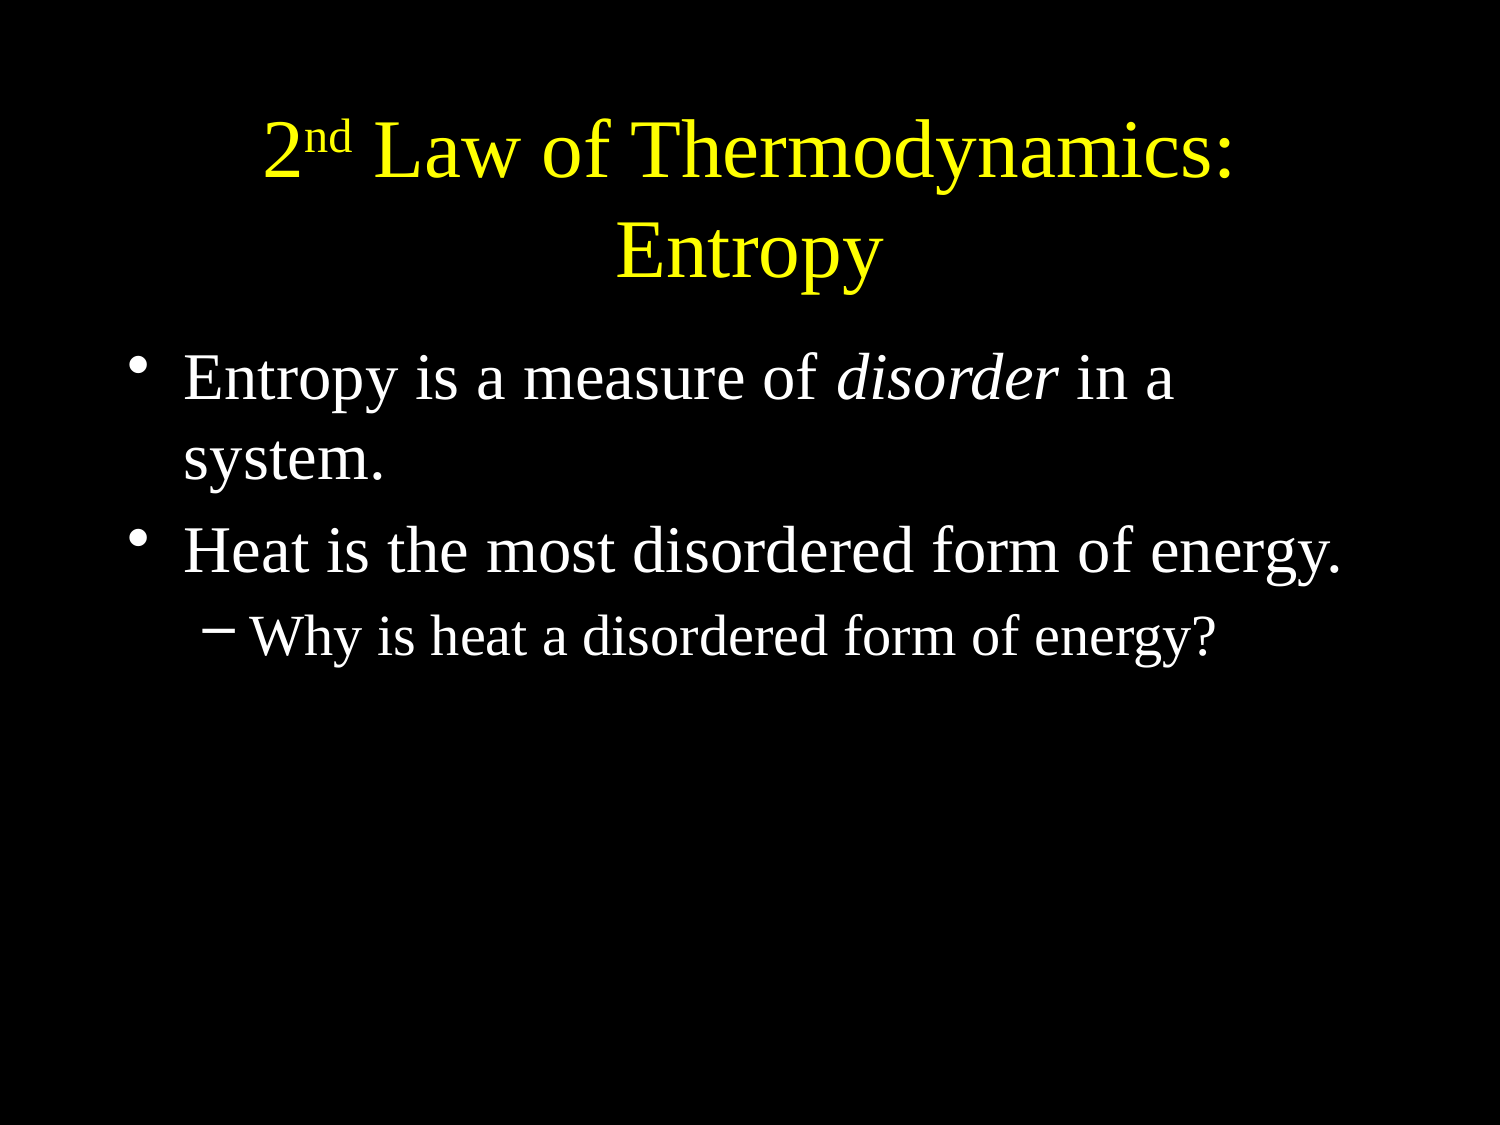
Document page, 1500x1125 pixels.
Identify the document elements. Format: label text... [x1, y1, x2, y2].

title 2nd Law of Thermodynamics: Entropy [112, 99, 1388, 288]
list Entropy is a measure of disorder in a system. Heat is the most disordered form of energy. Why is heat a disordered form of energy? [112, 324, 1388, 1000]
